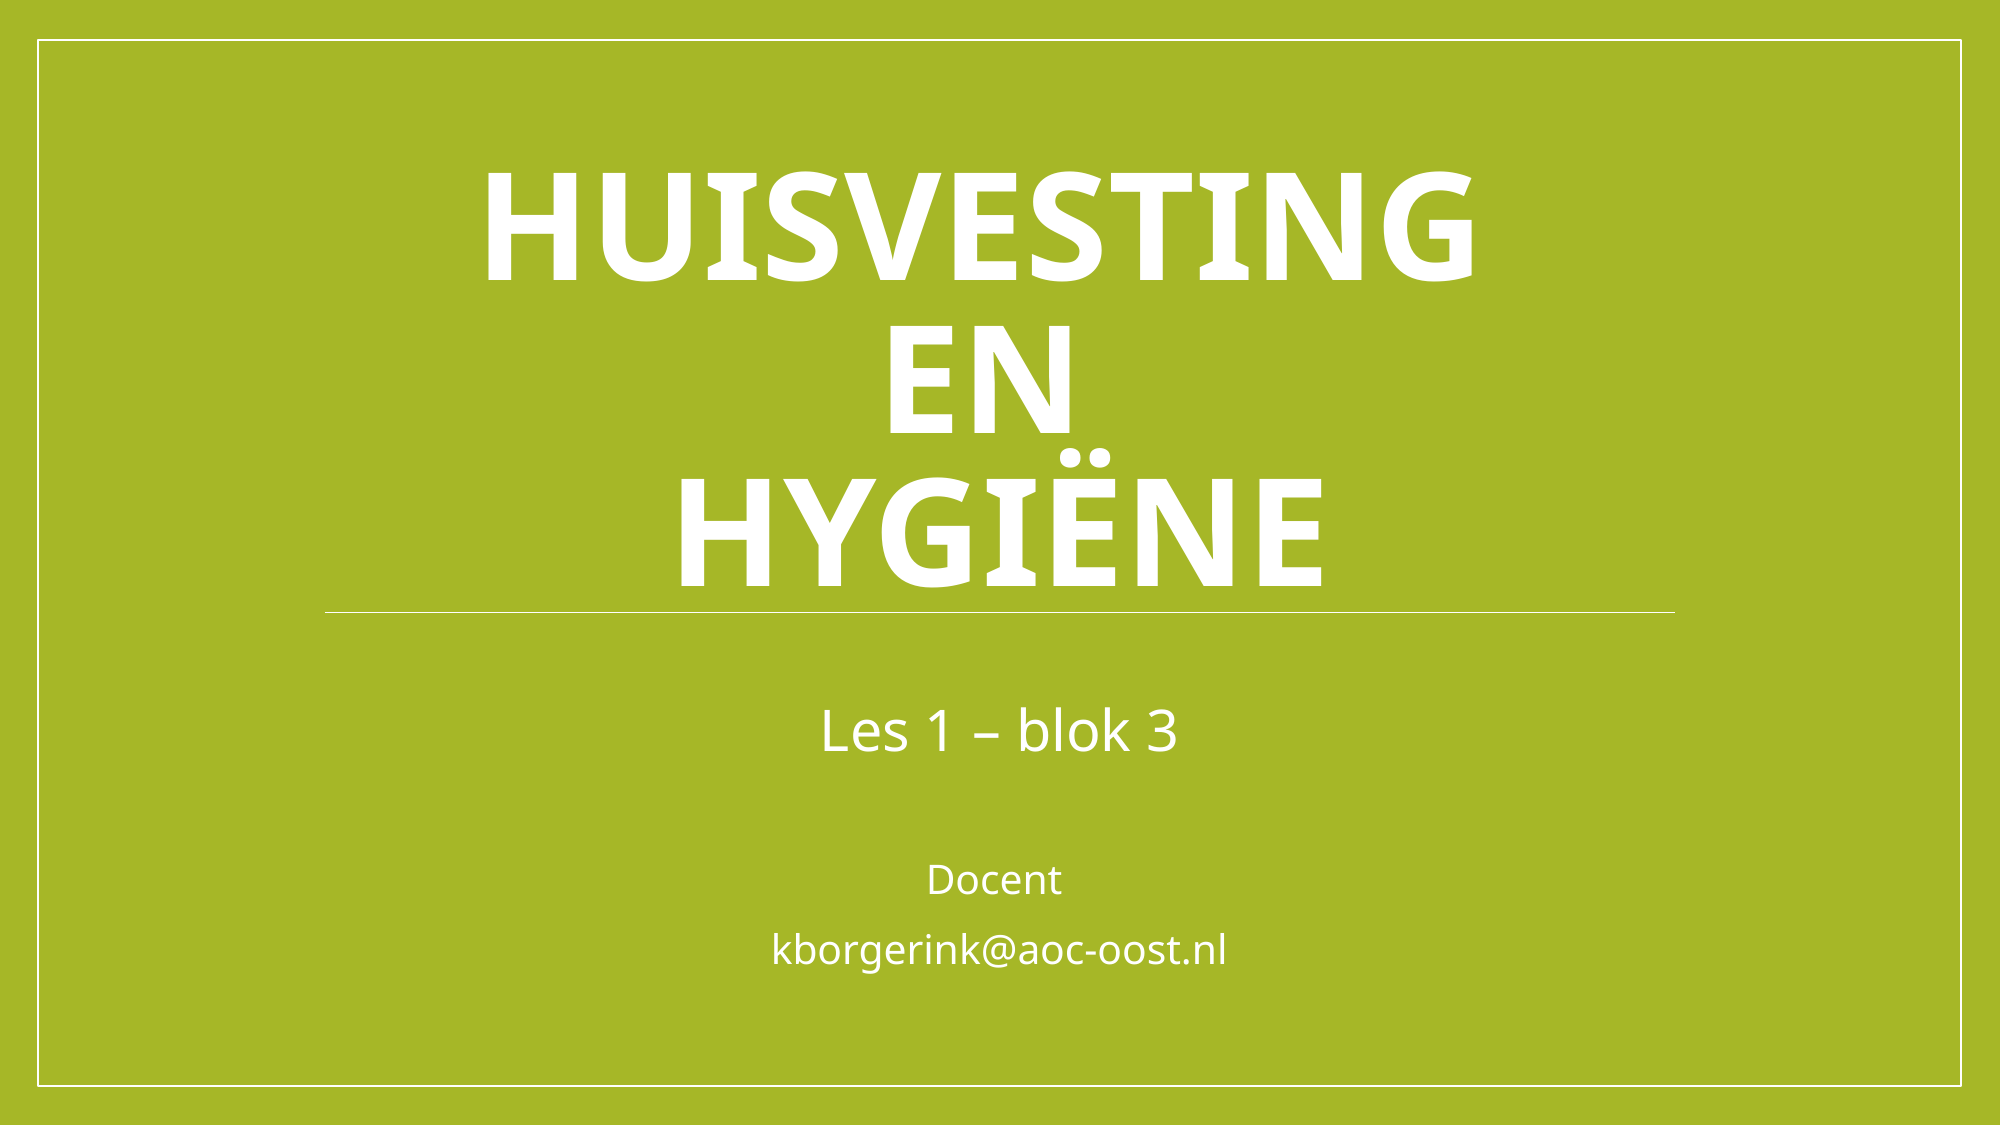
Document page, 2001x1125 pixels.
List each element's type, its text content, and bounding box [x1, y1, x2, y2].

subtitle Les 1 – blok 3 Docent kborgerink@aoc-oost.nl [280, 694, 1719, 982]
title Huisvesting en Hygiëne [182, 144, 1818, 625]
